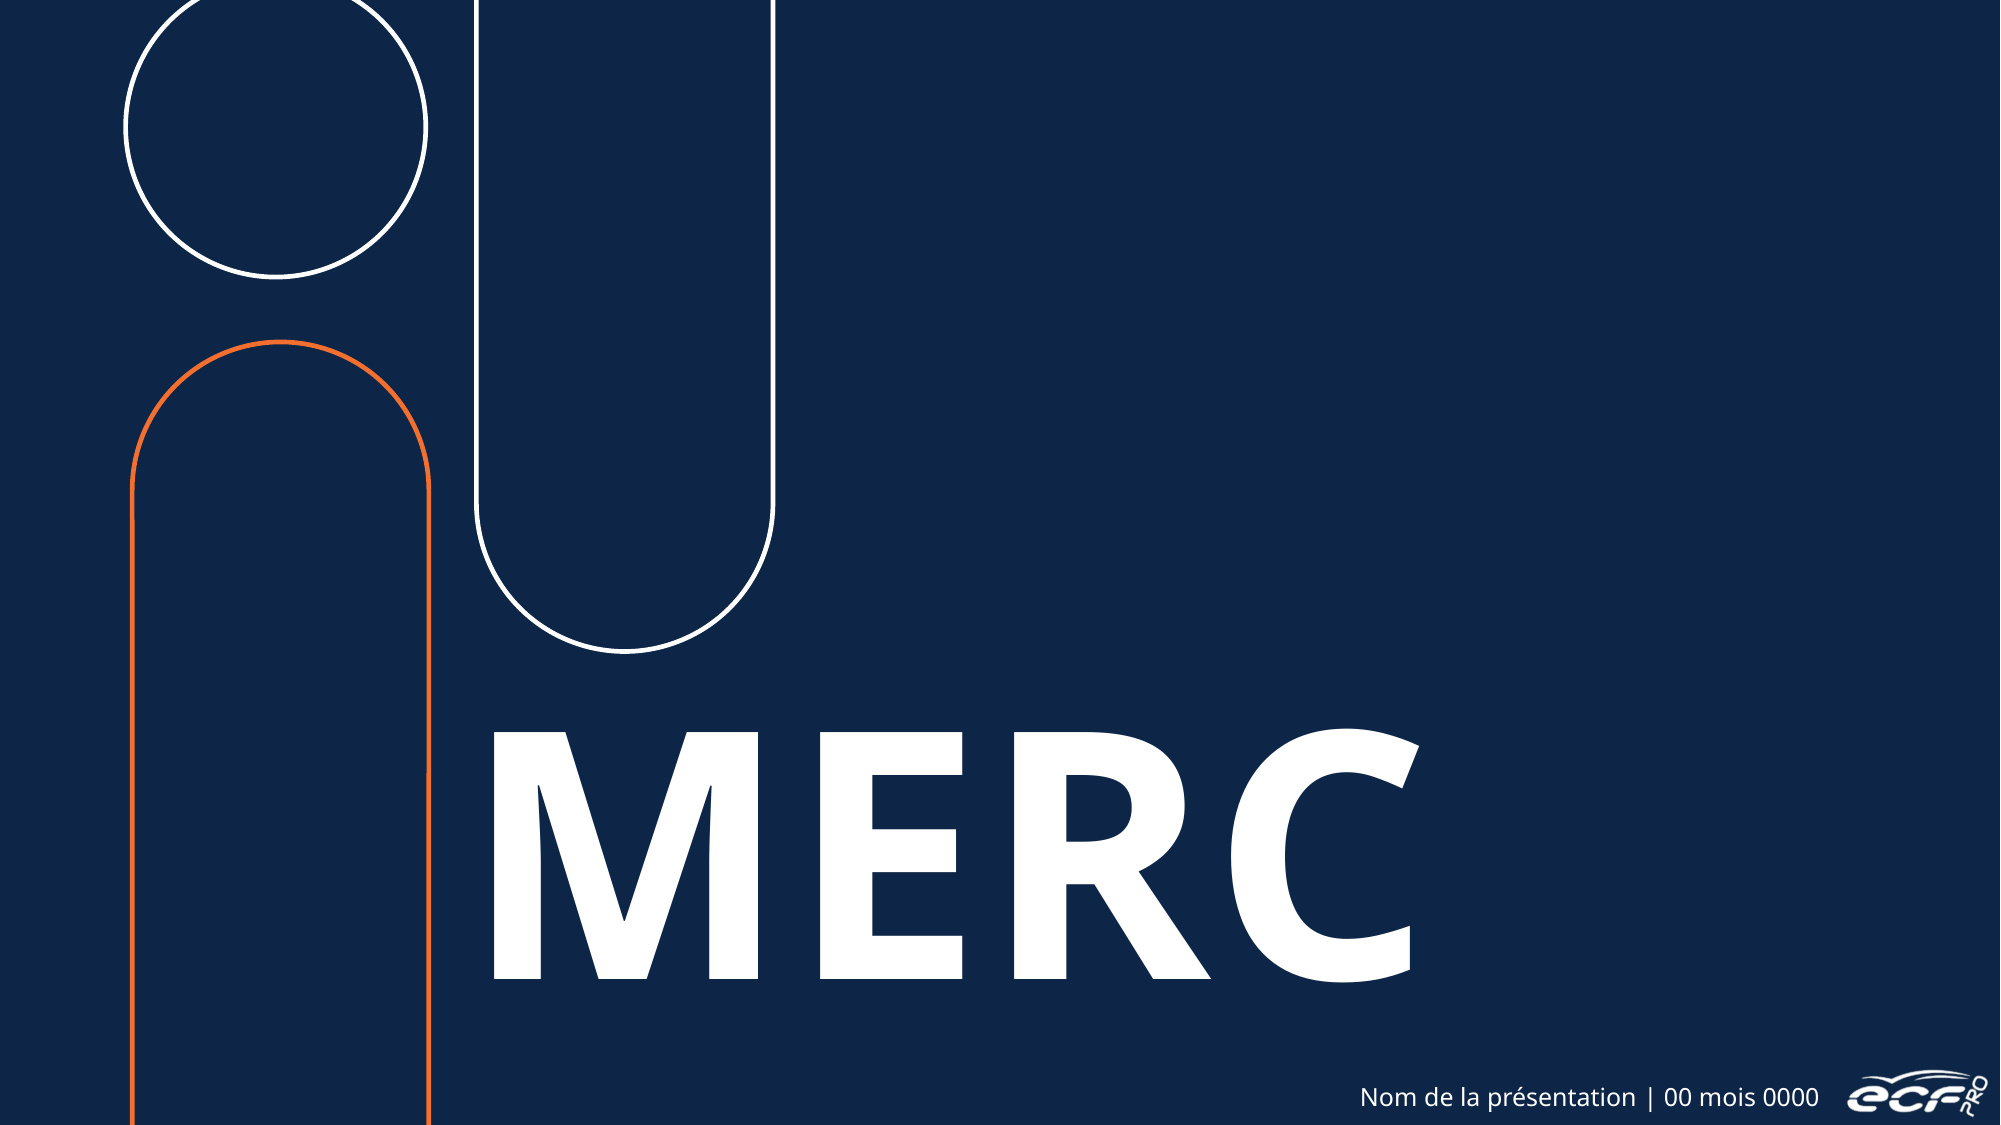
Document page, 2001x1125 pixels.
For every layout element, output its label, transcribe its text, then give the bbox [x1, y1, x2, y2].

picture [1842, 1021, 1993, 1125]
text_box [131, 340, 430, 1125]
text_box [475, 0, 775, 653]
text_box MERCI [449, 626, 1524, 1125]
text_box [124, 0, 427, 279]
